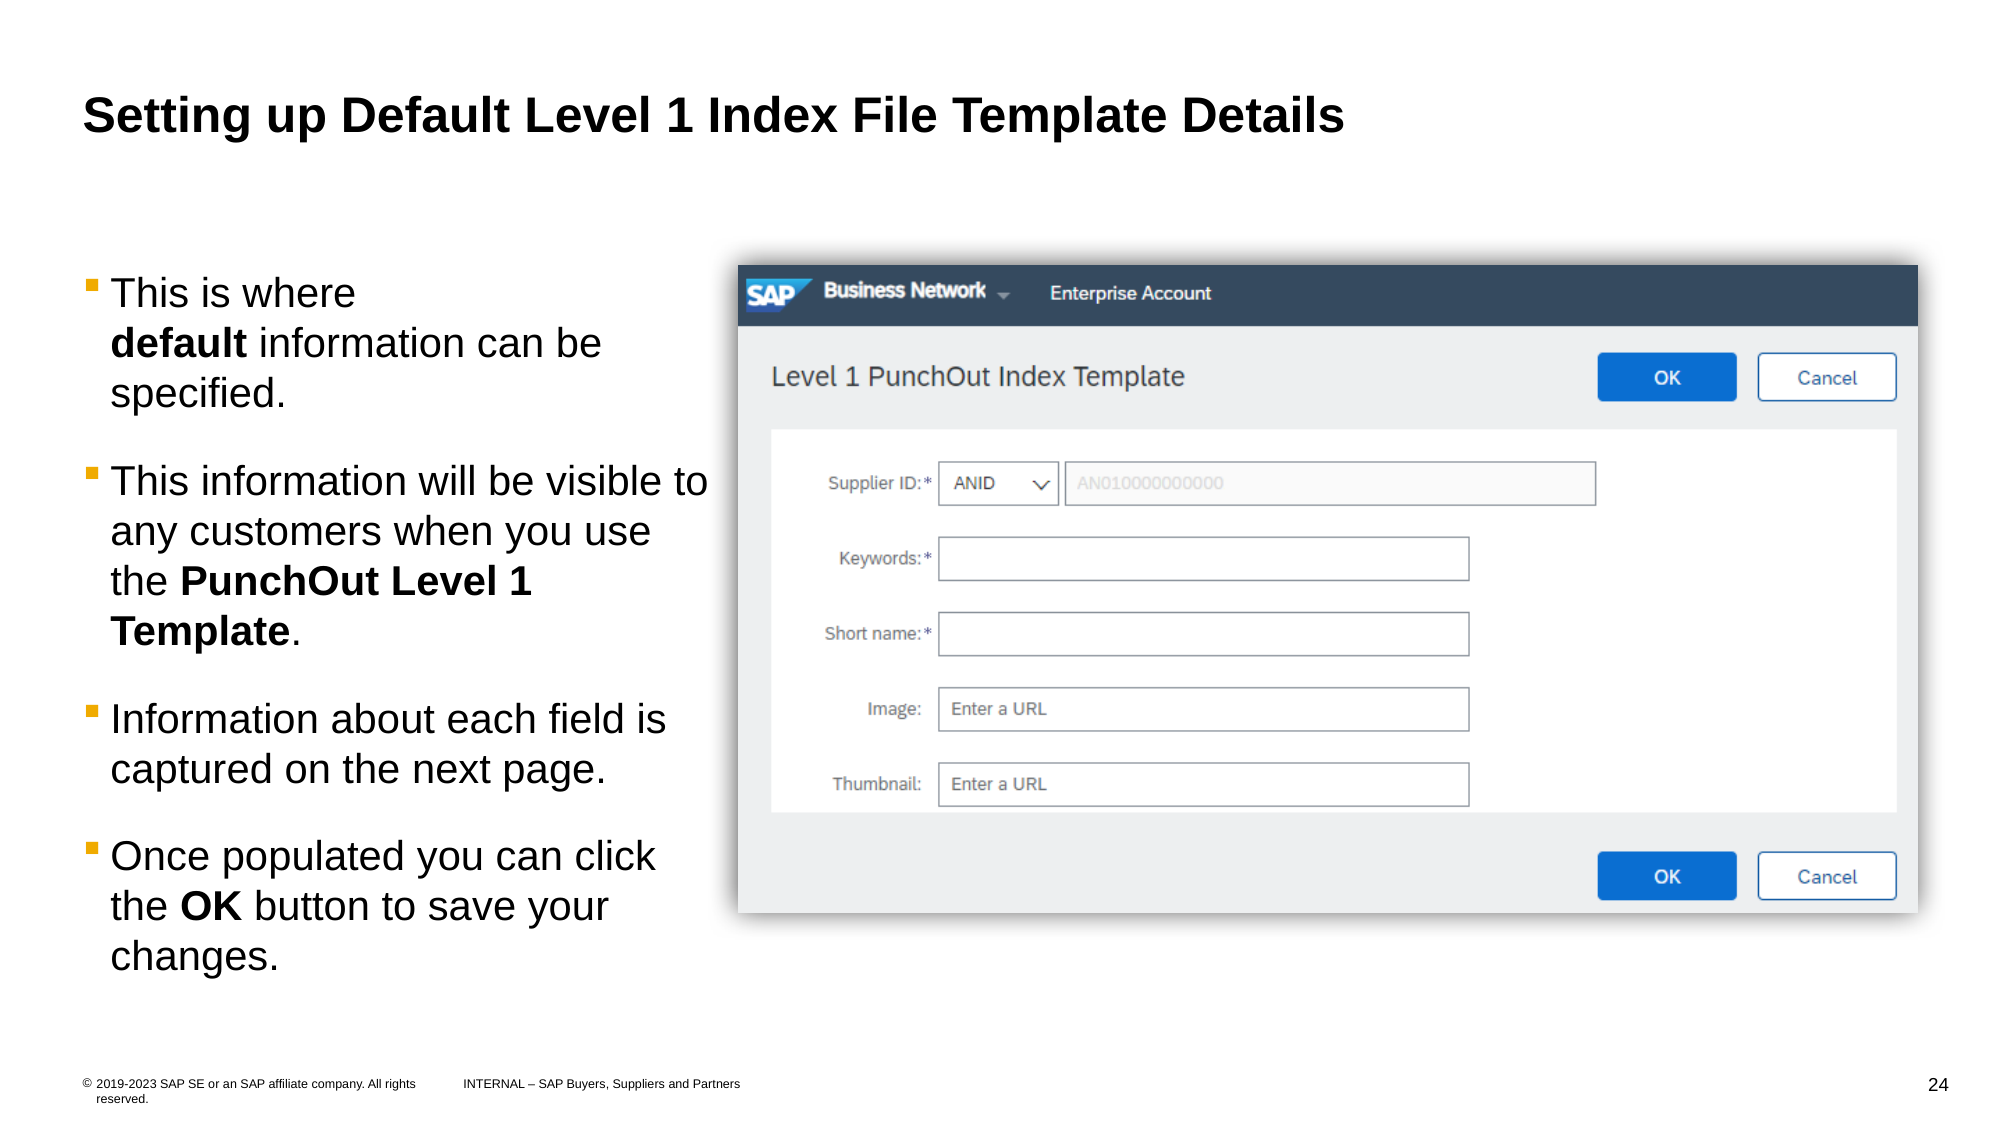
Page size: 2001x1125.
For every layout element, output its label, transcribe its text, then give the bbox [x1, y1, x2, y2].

title Setting up Default Level 1 Index File Template Details [82, 82, 1918, 144]
list This is where default information can be specified. This information will be visible to any customers when you use the PunchOut Level 1 Template. Information about each field is captured on the next page. Once populated you can click the OK button to save your changes. [82, 265, 714, 1040]
picture [737, 265, 1918, 913]
